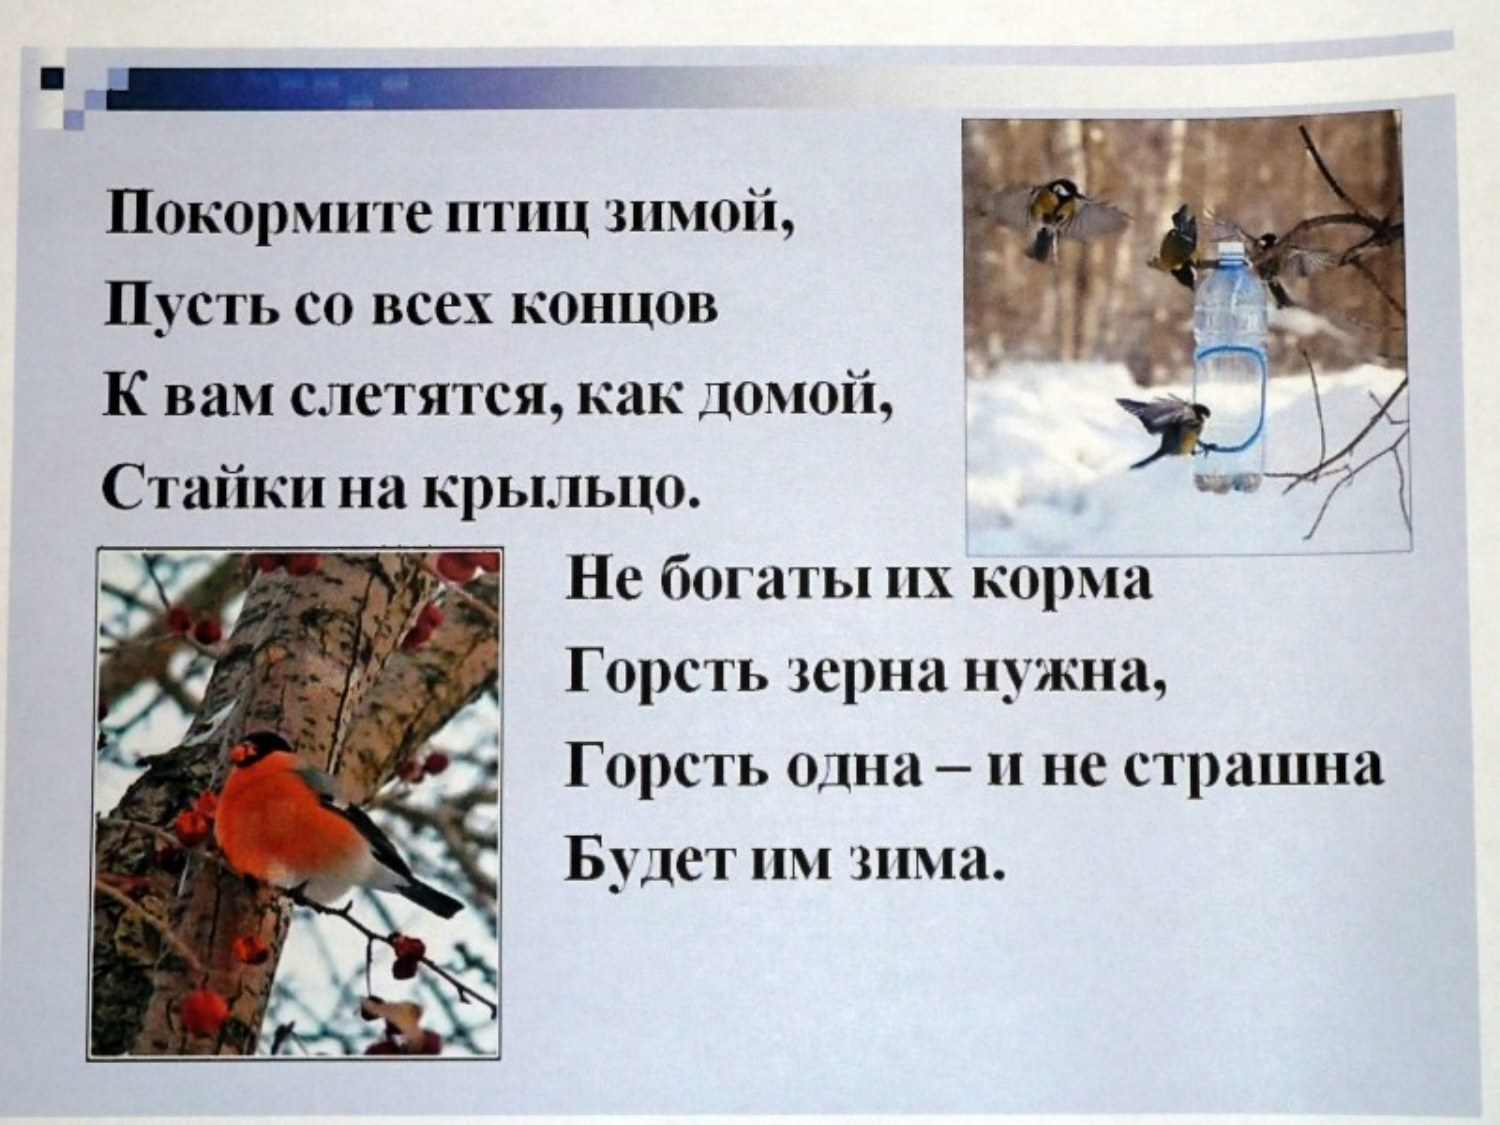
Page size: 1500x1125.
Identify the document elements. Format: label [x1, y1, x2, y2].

list [0, 0, 1500, 1125]
